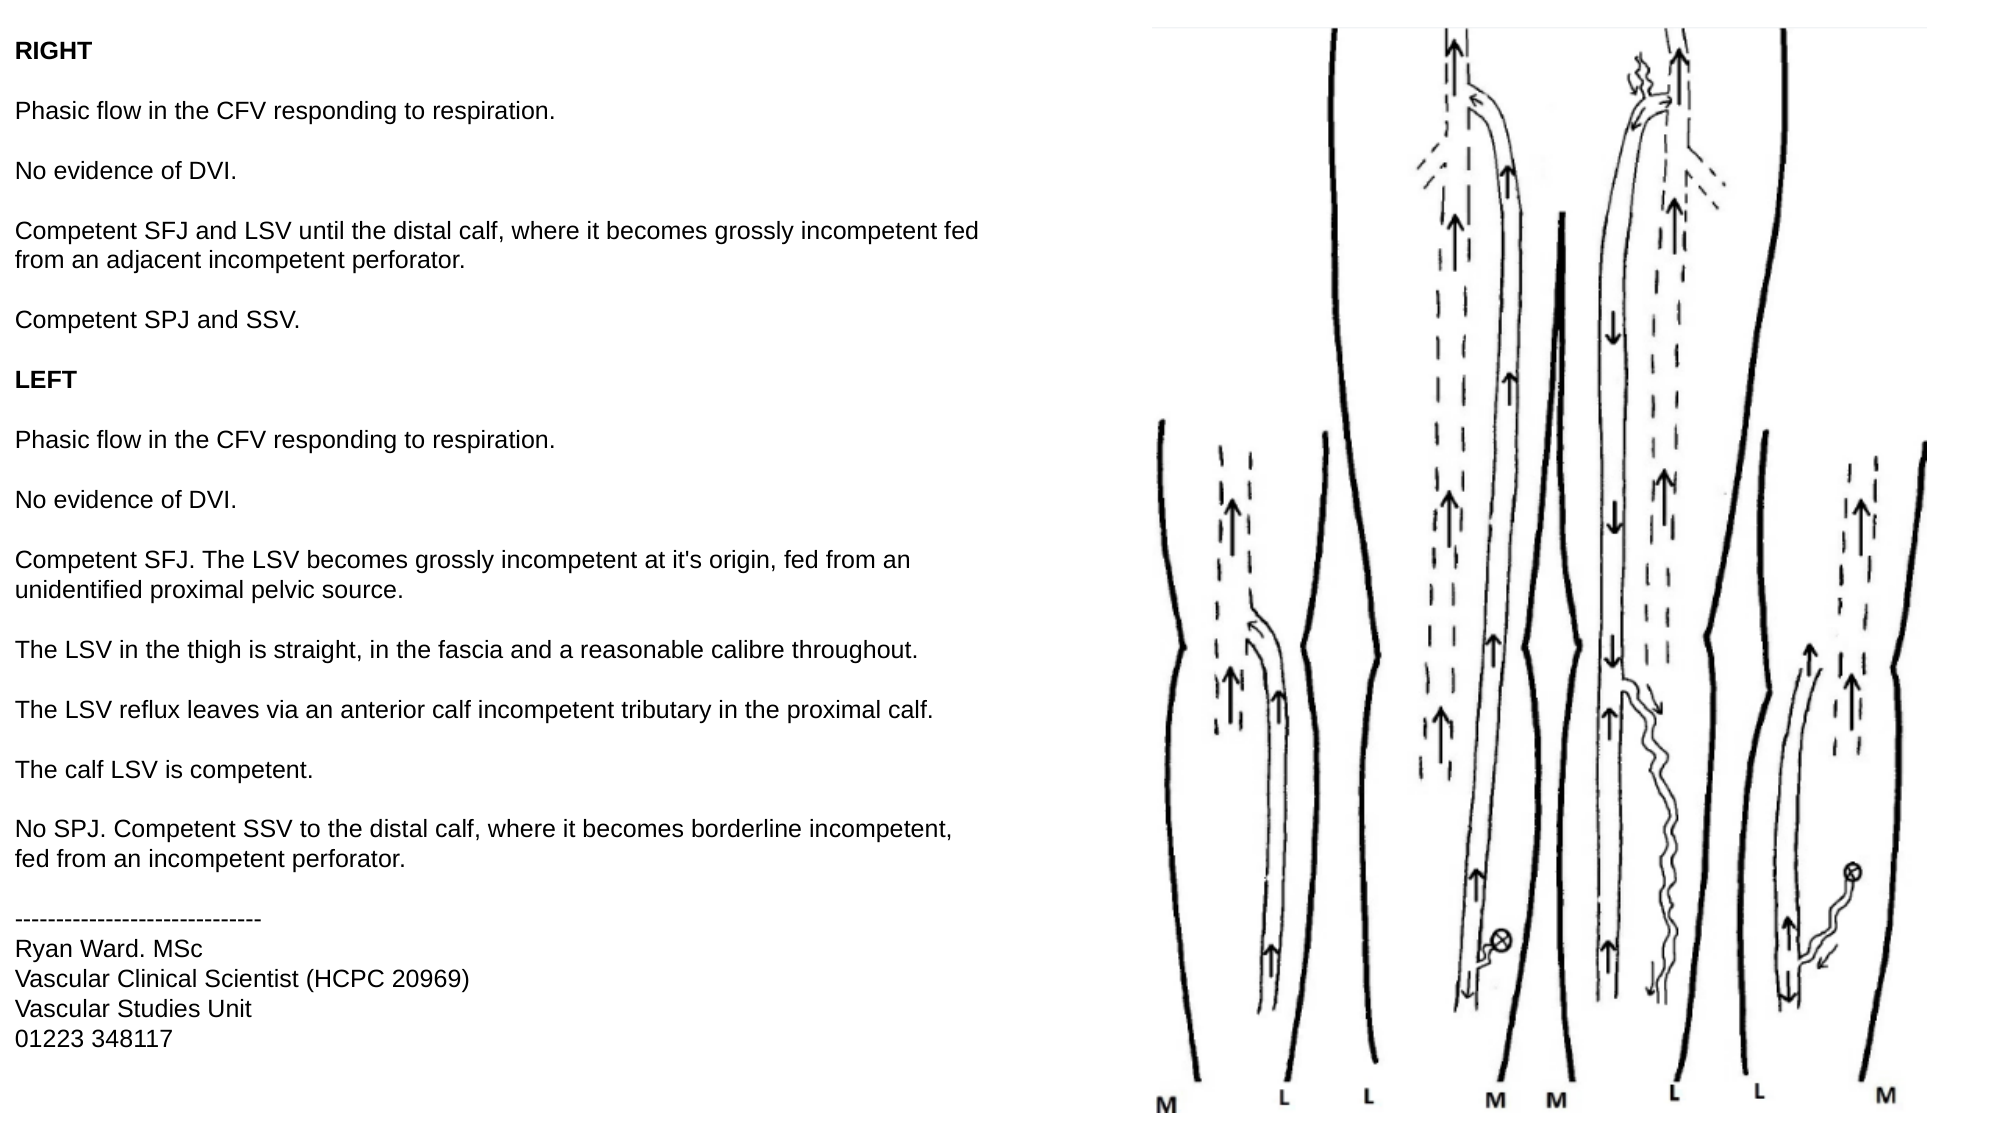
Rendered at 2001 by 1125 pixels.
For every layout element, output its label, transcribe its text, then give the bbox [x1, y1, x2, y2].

picture [1152, 27, 1927, 1113]
text_box RIGHT Phasic flow in the CFV responding to respiration. No evidence of DVI. Competent SFJ and LSV until the distal calf, where it becomes grossly incompetent fed from an adjacent incompetent perforator. Competent SPJ and SSV. LEFT Phasic flow in the CFV responding to respiration. No evidence of DVI. Competent SFJ. The LSV becomes grossly incompetent at it's origin, fed from an unidentified proximal pelvic source. The LSV in the thigh is straight, in the fascia and a reasonable calibre throughout. The LSV reflux leaves via an anterior calf incompetent tributary in the proximal calf. The calf LSV is competent. No SPJ. Competent SSV to the distal calf, where it becomes borderline incompetent, fed from an incompetent perforator. ------------------------------ Ryan Ward. MSc Vascular Clinical Scientist (HCPC 20969) Vascular Studies Unit 01223 348117 [0, 27, 1000, 1060]
